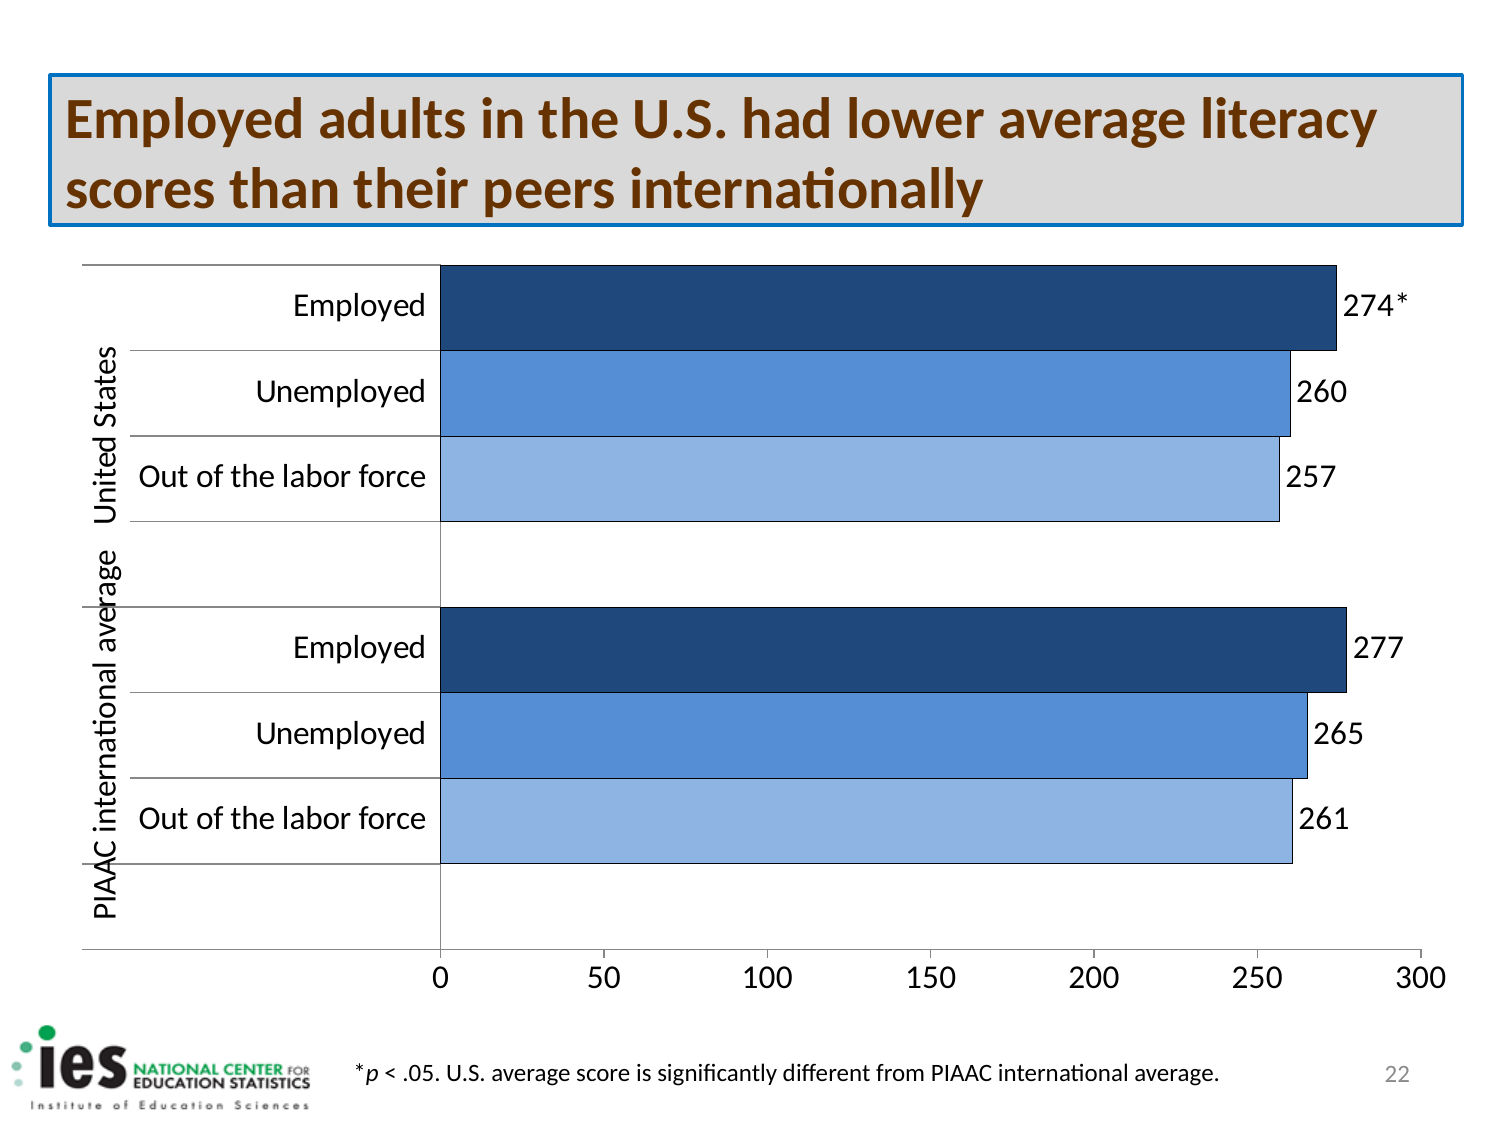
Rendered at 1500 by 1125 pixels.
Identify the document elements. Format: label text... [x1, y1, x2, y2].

chart [62, 249, 1476, 1013]
slide_number 22 [1074, 1042, 1425, 1103]
title Employed adults in the U.S. had lower average literacy scores than their peers internationally [50, 75, 1463, 225]
text_box *p < .05. U.S. average score is significantly different from PIAAC international average. [341, 1049, 1289, 1094]
picture [0, 1011, 337, 1125]
